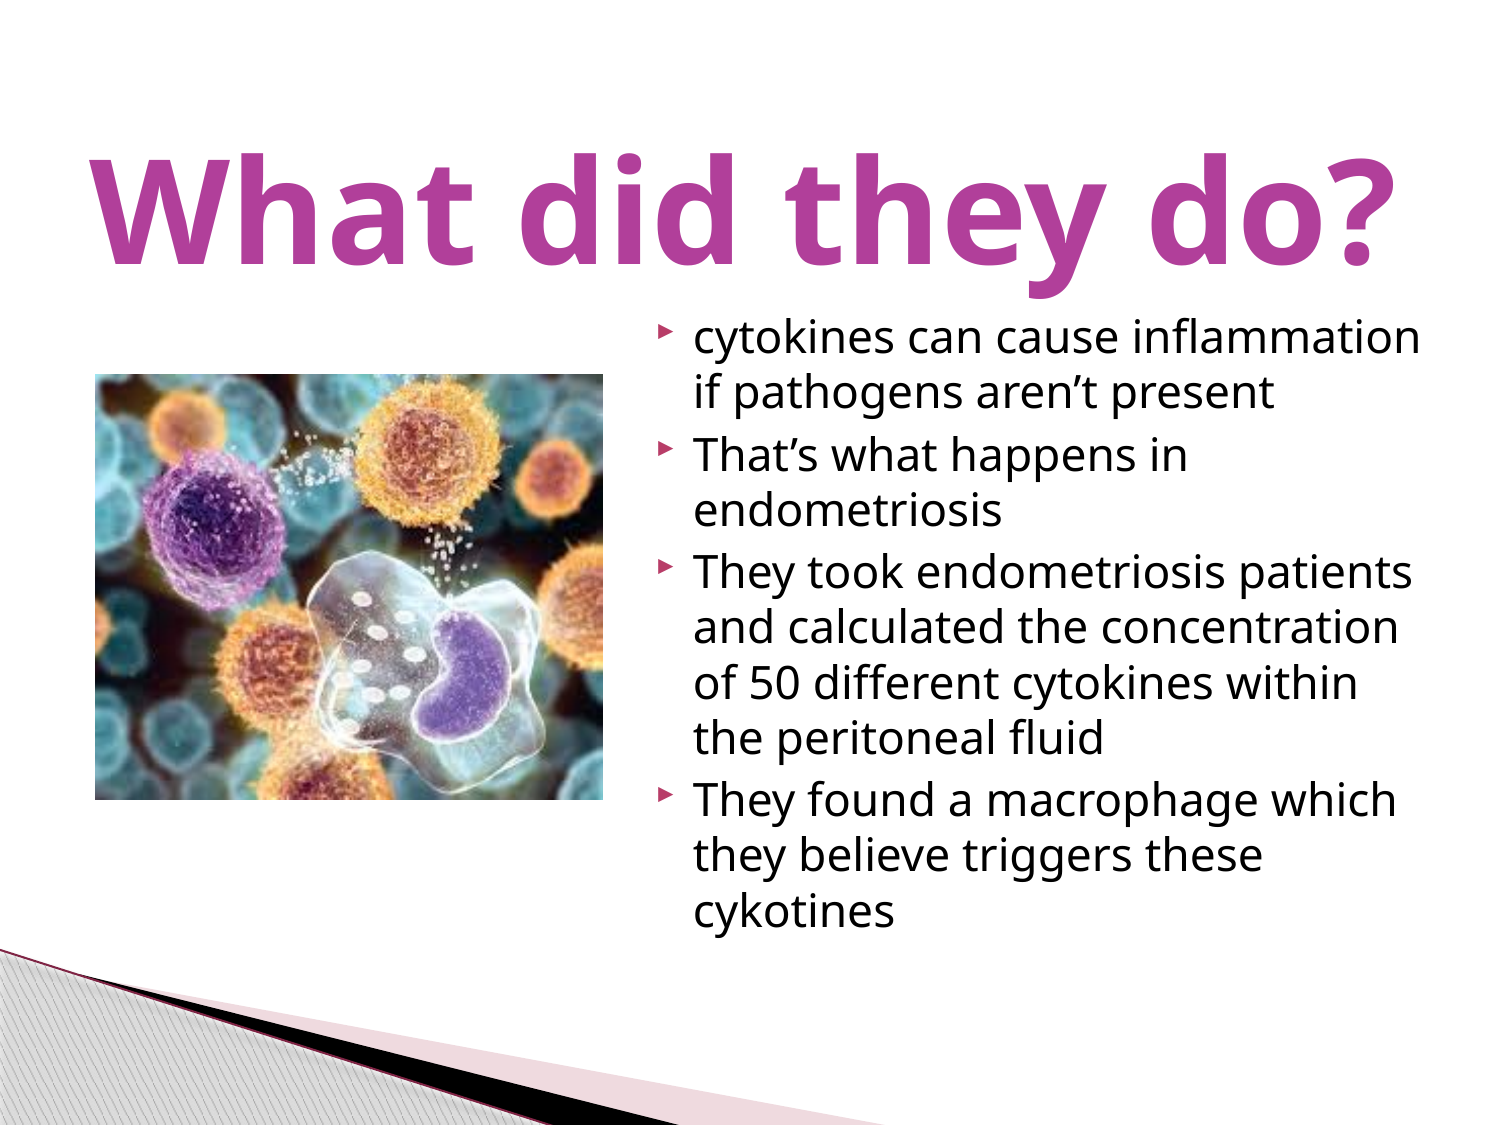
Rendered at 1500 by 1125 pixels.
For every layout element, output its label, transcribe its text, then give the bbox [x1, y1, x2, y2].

list cytokines can cause inflammation if pathogens aren’t present That’s what happens in endometriosis They took endometriosis patients and calculated the concentration of 50 different cytokines within the peritoneal fluid They found a macrophage which they believe triggers these cykotines [624, 299, 1438, 1043]
picture [94, 374, 604, 801]
title What did they do? [75, 112, 1425, 300]
